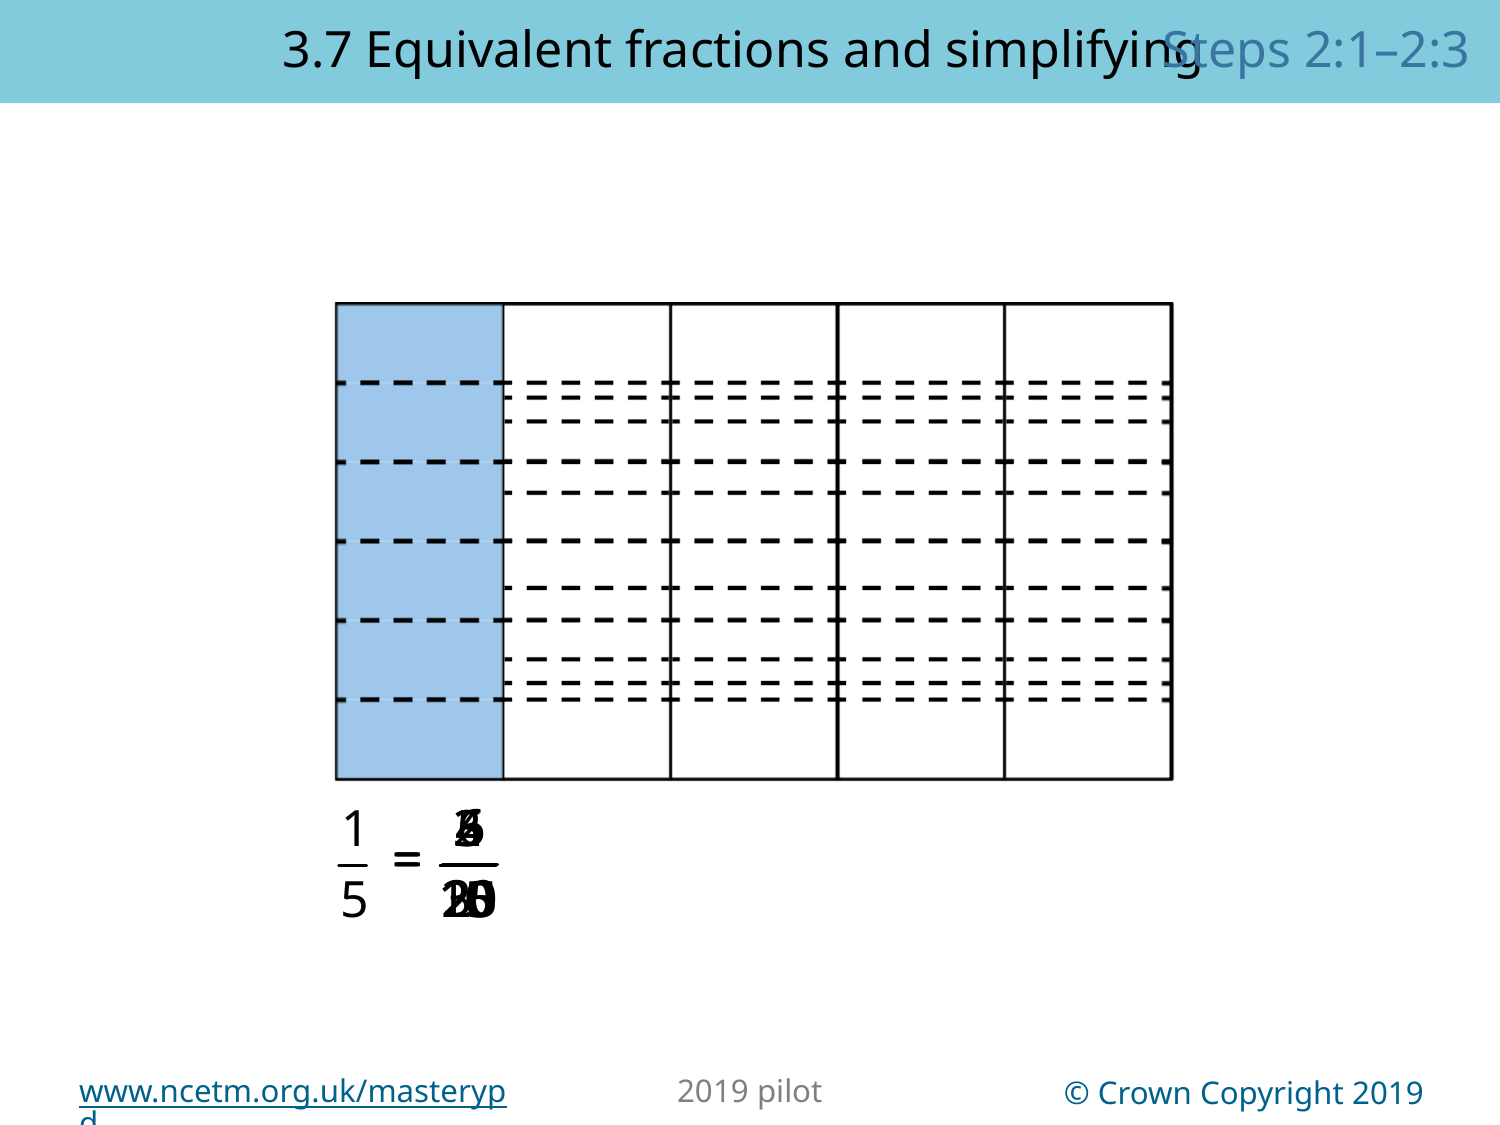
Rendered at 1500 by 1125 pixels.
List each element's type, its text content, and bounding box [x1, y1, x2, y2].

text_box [392, 810, 504, 923]
list Steps 2:1–2:3 [0, 0, 1500, 104]
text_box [334, 819, 372, 924]
picture [101, 302, 1399, 822]
